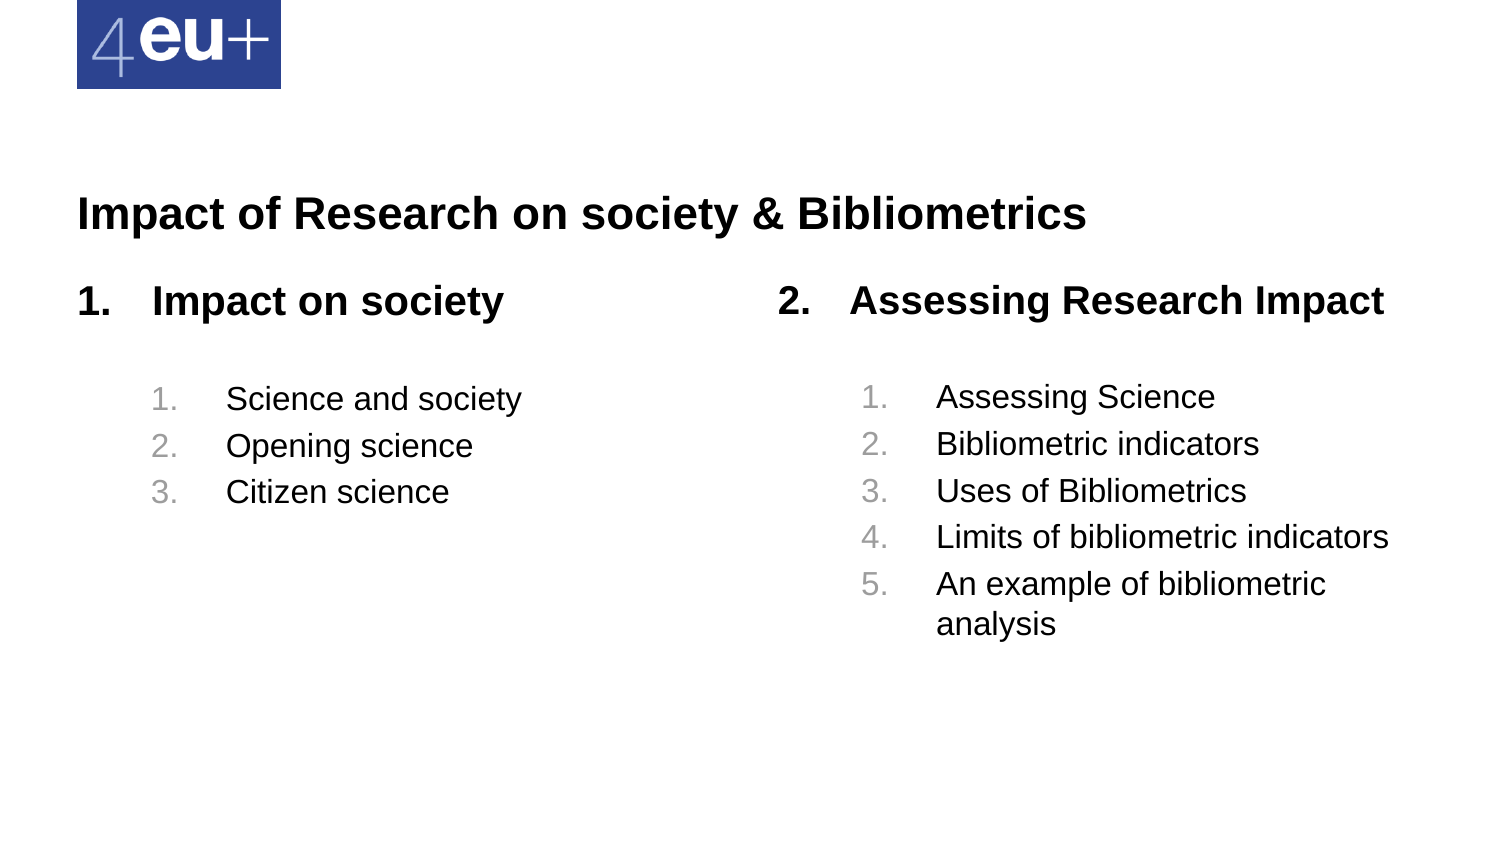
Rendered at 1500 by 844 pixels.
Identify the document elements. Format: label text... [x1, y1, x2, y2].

title Impact on society [62, 279, 738, 369]
list Science and society Opening science Citizen science [61, 370, 738, 844]
text_box Impact of Research on society & Bibliometrics [62, 176, 1439, 279]
picture [77, 0, 281, 89]
list Assessing Science Bibliometric indicators Uses of Bibliometrics Limits of bibliometric indicators An example of bibliometric analysis [772, 368, 1448, 841]
text_box [61, 157, 1439, 260]
text_box Assessing Research Impact [762, 279, 1439, 369]
